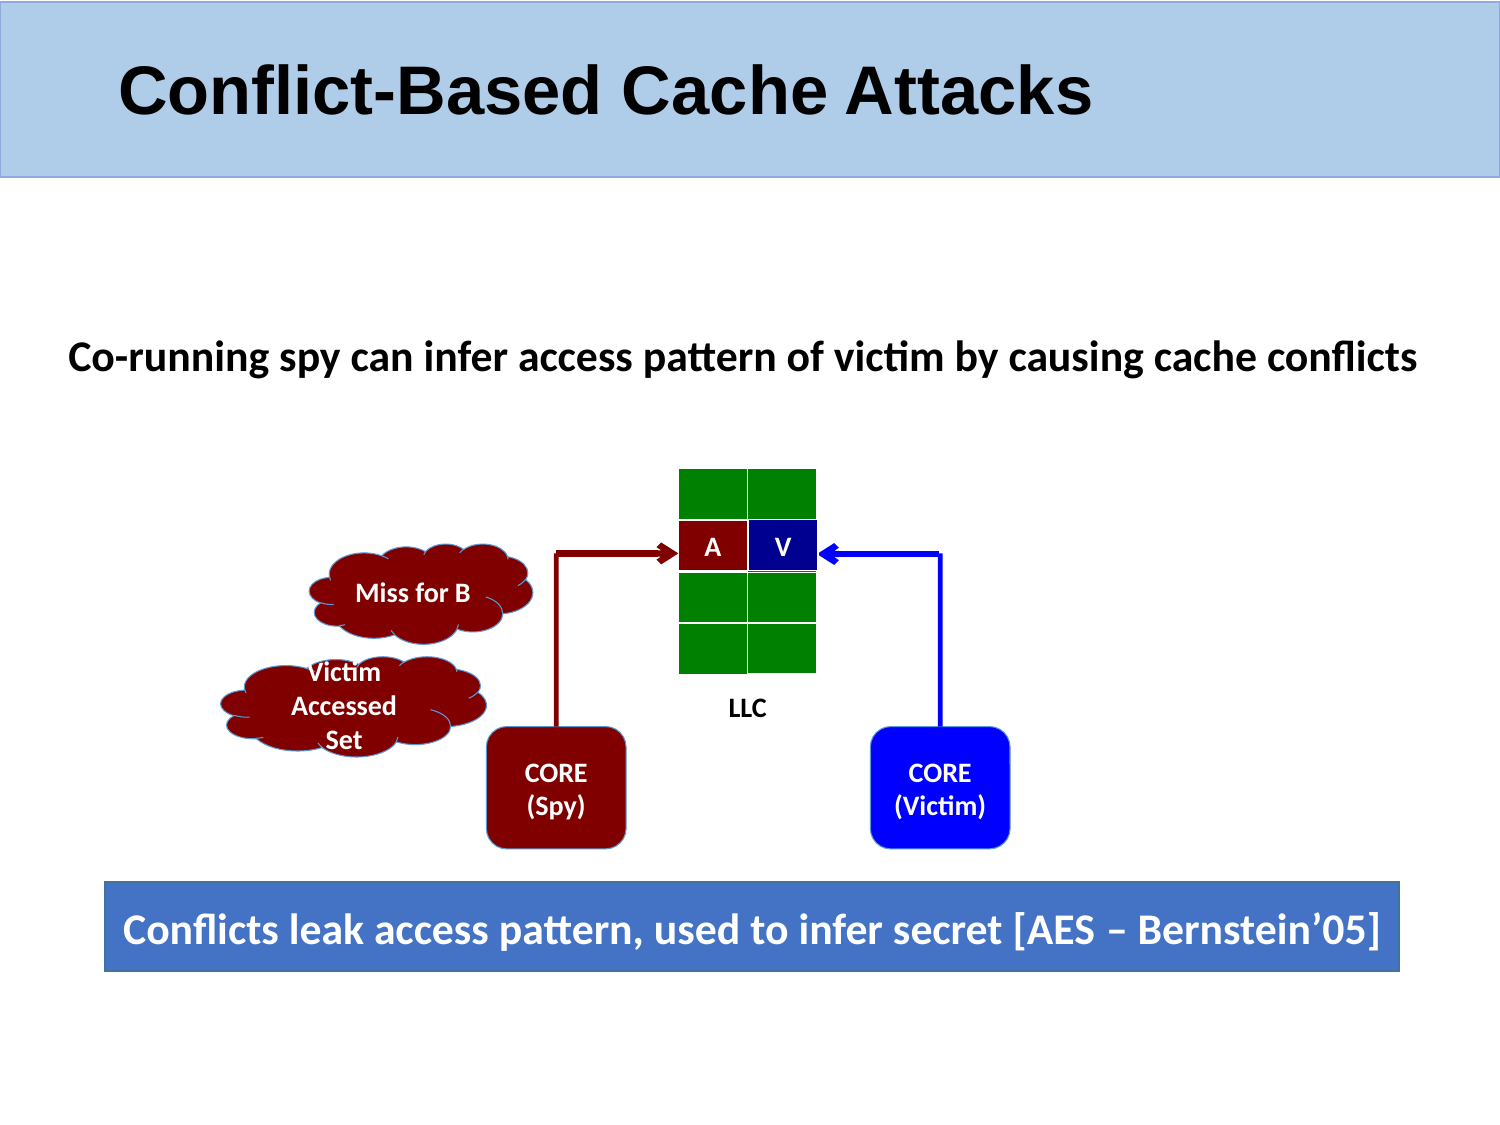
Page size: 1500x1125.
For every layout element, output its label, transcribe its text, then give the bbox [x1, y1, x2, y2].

text_box A [678, 520, 748, 571]
text_box LLC [713, 682, 782, 731]
text_box CORE (Spy) [485, 726, 627, 850]
text_box V [748, 519, 818, 571]
text_box [747, 468, 817, 520]
text_box Co-running spy can infer access pattern of victim by causing cache conflicts [53, 319, 1435, 388]
text_box [678, 572, 747, 623]
text_box Miss for B [308, 543, 534, 645]
text_box CORE (Victim) [869, 726, 1011, 850]
text_box [747, 623, 817, 675]
text_box Victim Accessed Set [219, 656, 488, 758]
text_box Conflicts leak access pattern, used to infer secret [AES – Bernstein’05] [104, 881, 1400, 972]
text_box [678, 468, 747, 520]
text_box [747, 573, 817, 623]
text_box [678, 623, 747, 675]
title Conflict-Based Cache Attacks [103, 34, 1397, 151]
